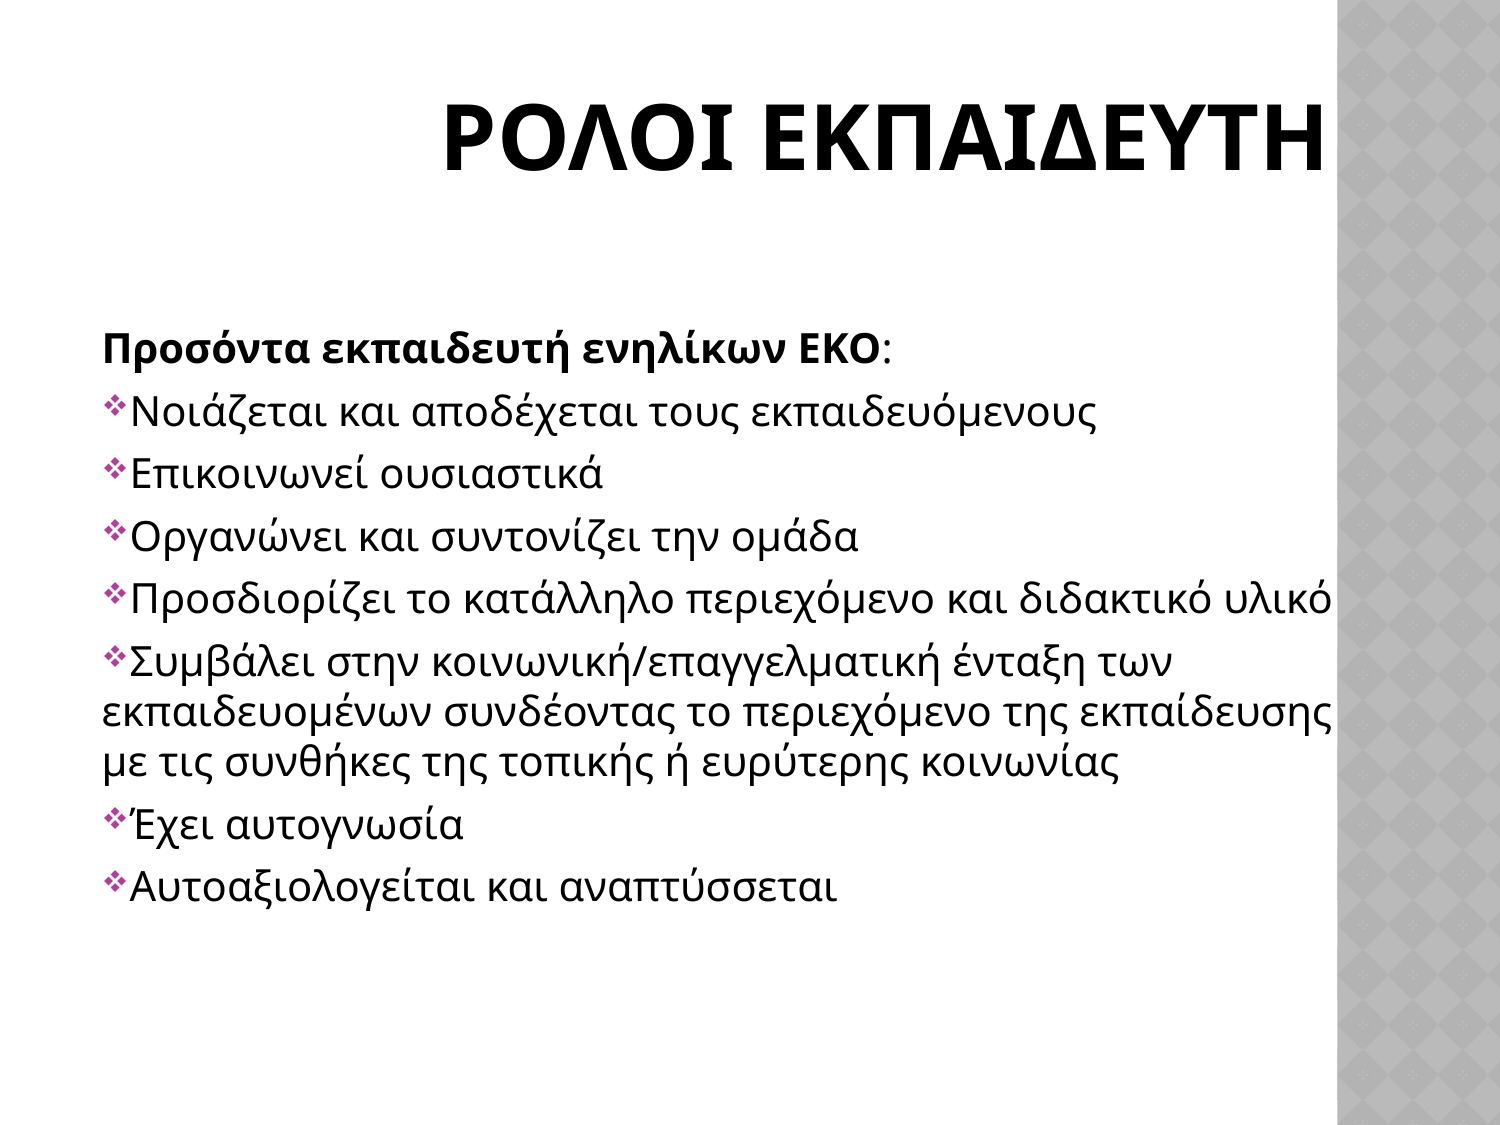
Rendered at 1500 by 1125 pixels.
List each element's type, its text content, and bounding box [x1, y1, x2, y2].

title ΡΟΛΟΙ ΕΚΠΑΙΔΕΥΤΗ [86, 78, 1362, 197]
list Προσόντα εκπαιδευτή ενηλίκων ΕΚΟ: Νοιάζεται και αποδέχεται τους εκπαιδευόμενους Επικοινωνεί ουσιαστικά Οργανώνει και συντονίζει την ομάδα Προσδιορίζει το κατάλληλο περιεχόμενο και διδακτικό υλικό Συμβάλει στην κοινωνική/επαγγελματική ένταξη των εκπαιδευομένων συνδέοντας το περιεχόμενο της εκπαίδευσης με τις συνθήκες της τοπικής ή ευρύτερης κοινωνίας Έχει αυτογνωσία Αυτοαξιολογείται και αναπτύσσεται [86, 314, 1362, 1012]
